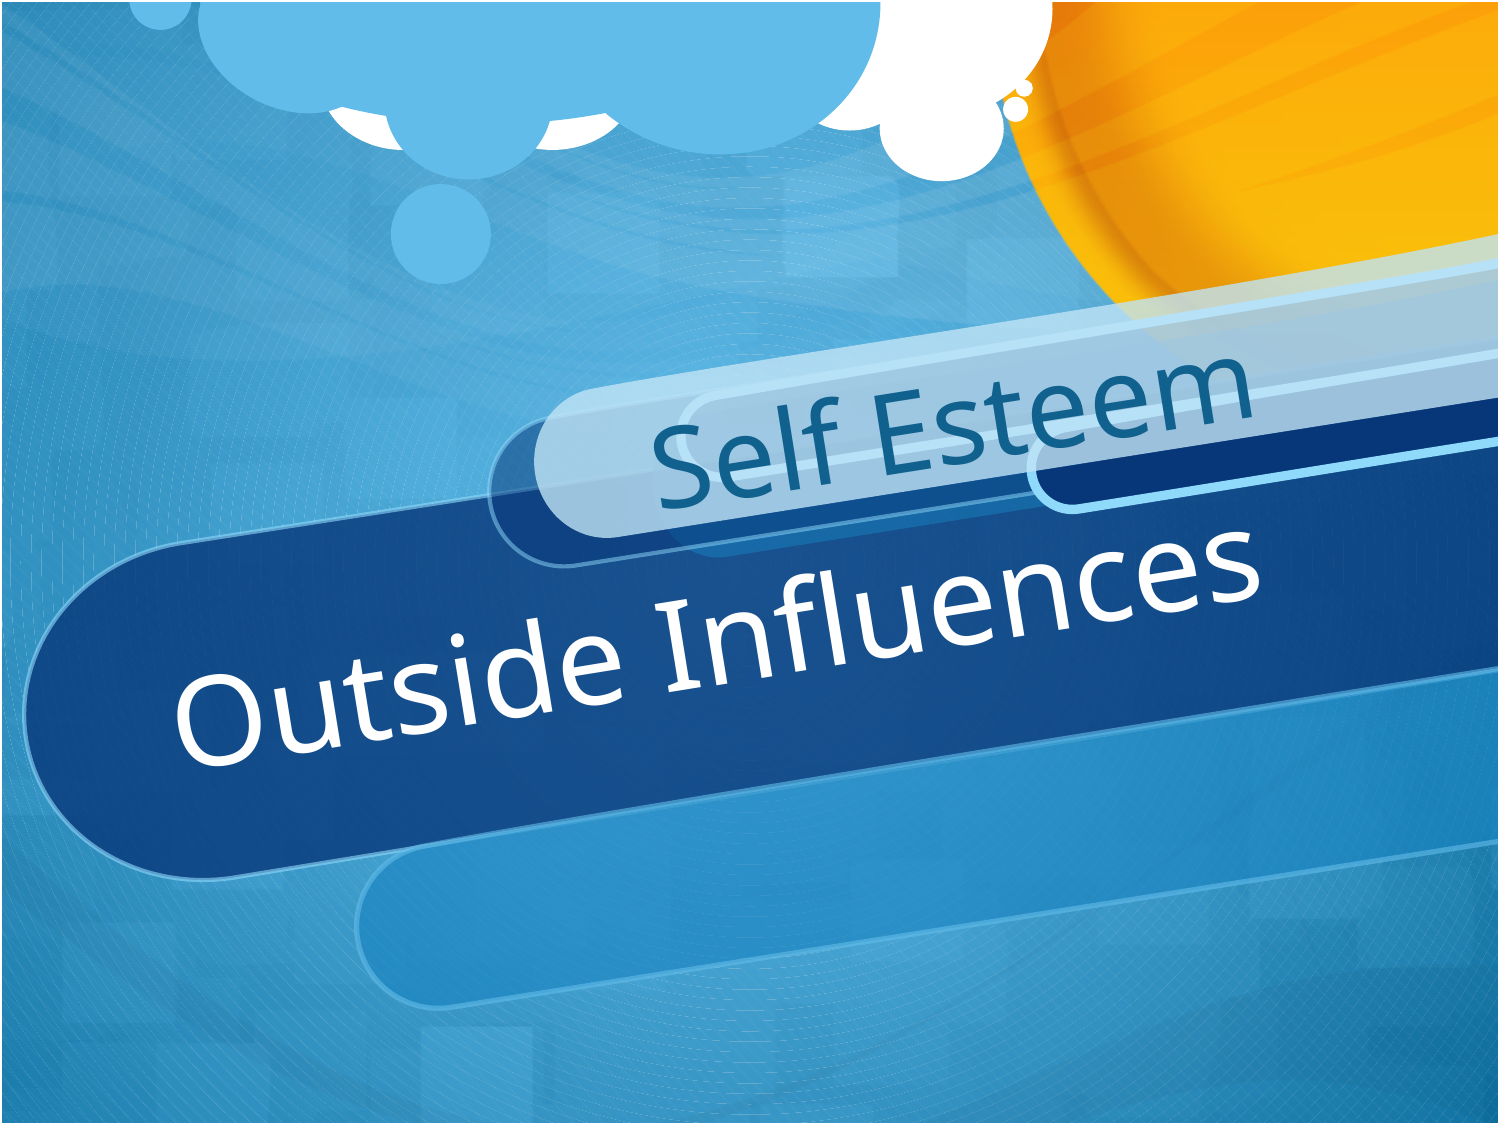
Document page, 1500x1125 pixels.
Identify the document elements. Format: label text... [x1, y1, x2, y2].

title Outside Influences [126, 431, 1392, 807]
subtitle Self Esteem [623, 256, 1500, 544]
picture [2, 2, 1498, 1123]
picture [360, 673, 1498, 1005]
